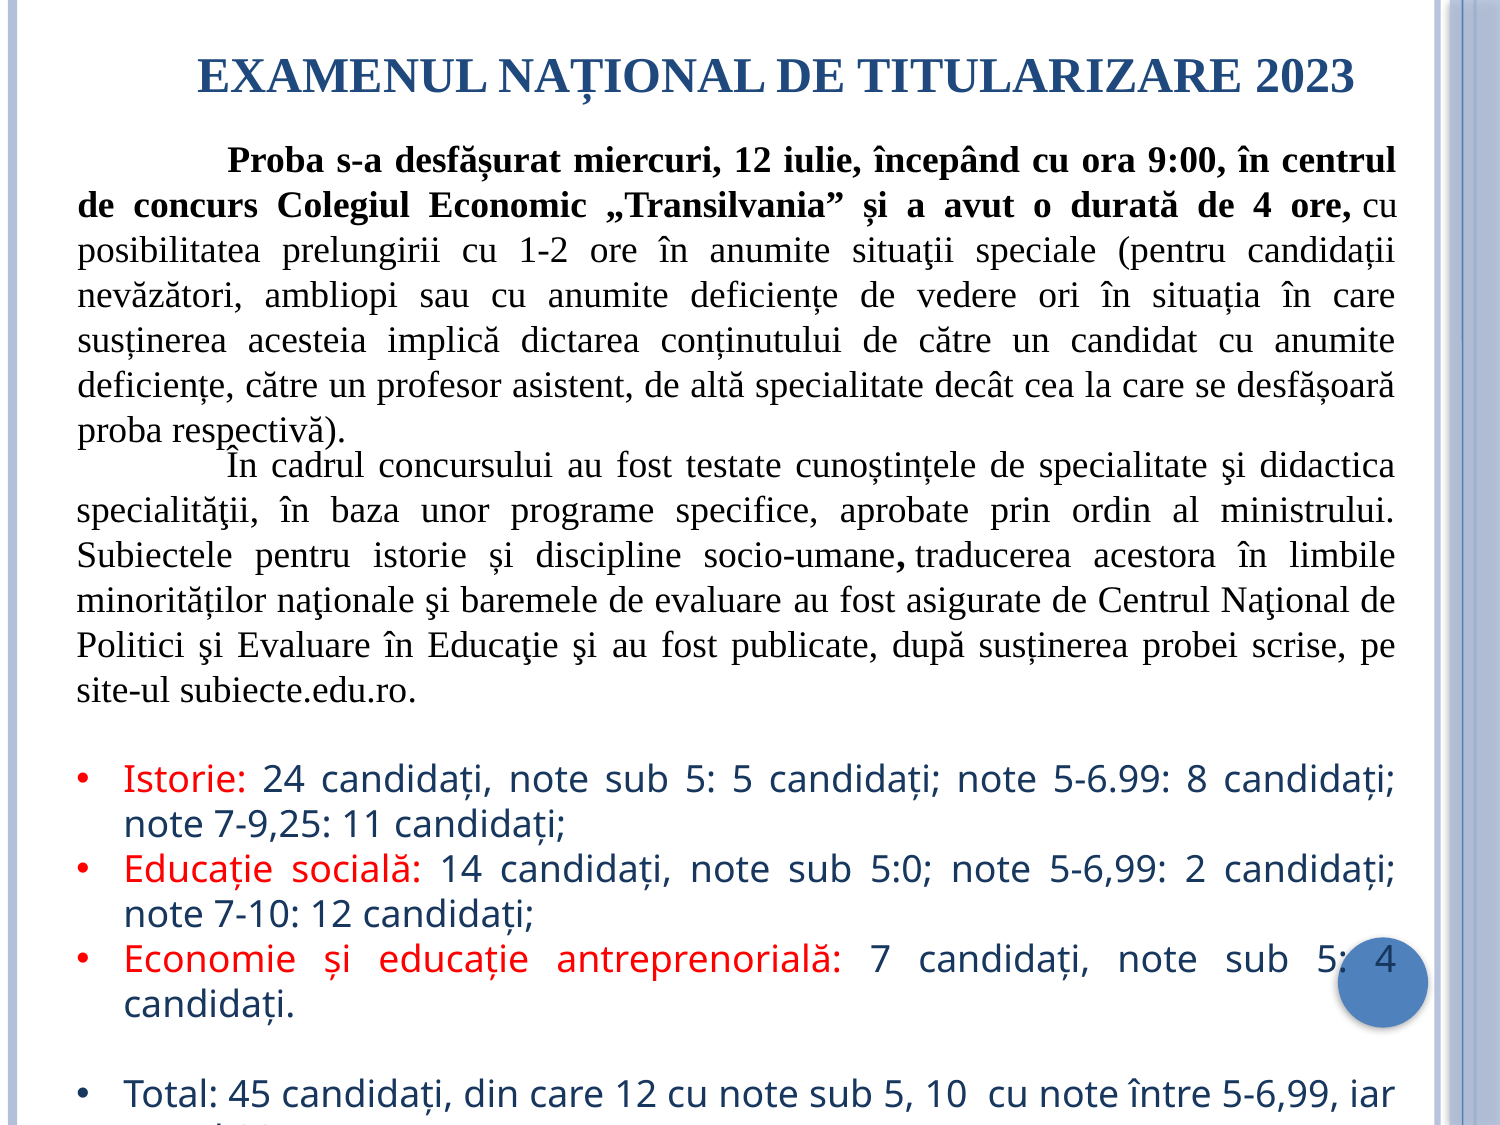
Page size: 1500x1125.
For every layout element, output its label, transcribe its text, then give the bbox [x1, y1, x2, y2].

text_box În cadrul concursului au fost testate cunoștințele de specialitate şi didactica specialităţii, în baza unor programe specifice, aprobate prin ordin al ministrului. Subiectele pentru istorie și discipline socio-umane, traducerea acestora în limbile minorităților naţionale şi baremele de evaluare au fost asigurate de Centrul Naţional de Politici şi Evaluare în Educaţie şi au fost publicate, după susținerea probei scrise, pe site-ul subiecte.edu.ro. Istorie: 24 candidați, note sub 5: 5 candidați; note 5-6.99: 8 candidați; note 7-9,25: 11 candidați; Educație socială: 14 candidați, note sub 5:0; note 5-6,99: 2 candidați; note 7-10: 12 candidați; Economie și educație antreprenorială: 7 candidați, note sub 5: 4 candidați. Total: 45 candidați, din care 12 cu note sub 5, 10 cu note între 5-6,99, iar restul 23 cu note peste 7. [61, 432, 1412, 1125]
text_box EXAMENUL NAȚIONAL DE TITULARIZARE 2023 [182, 34, 1371, 110]
text_box Proba s-a desfășurat miercuri, 12 iulie, începând cu ora 9:00, în centrul de concurs Colegiul Economic „Transilvania” și a avut o durată de 4 ore, cu posibilitatea prelungirii cu 1-2 ore în anumite situaţii speciale (pentru candidații nevăzători, ambliopi sau cu anumite deficiențe de vedere ori în situația în care susținerea acesteia implică dictarea conținutului de către un candidat cu anumite deficiențe, către un profesor asistent, de altă specialitate decât cea la care se desfășoară proba respectivă). [62, 127, 1413, 458]
